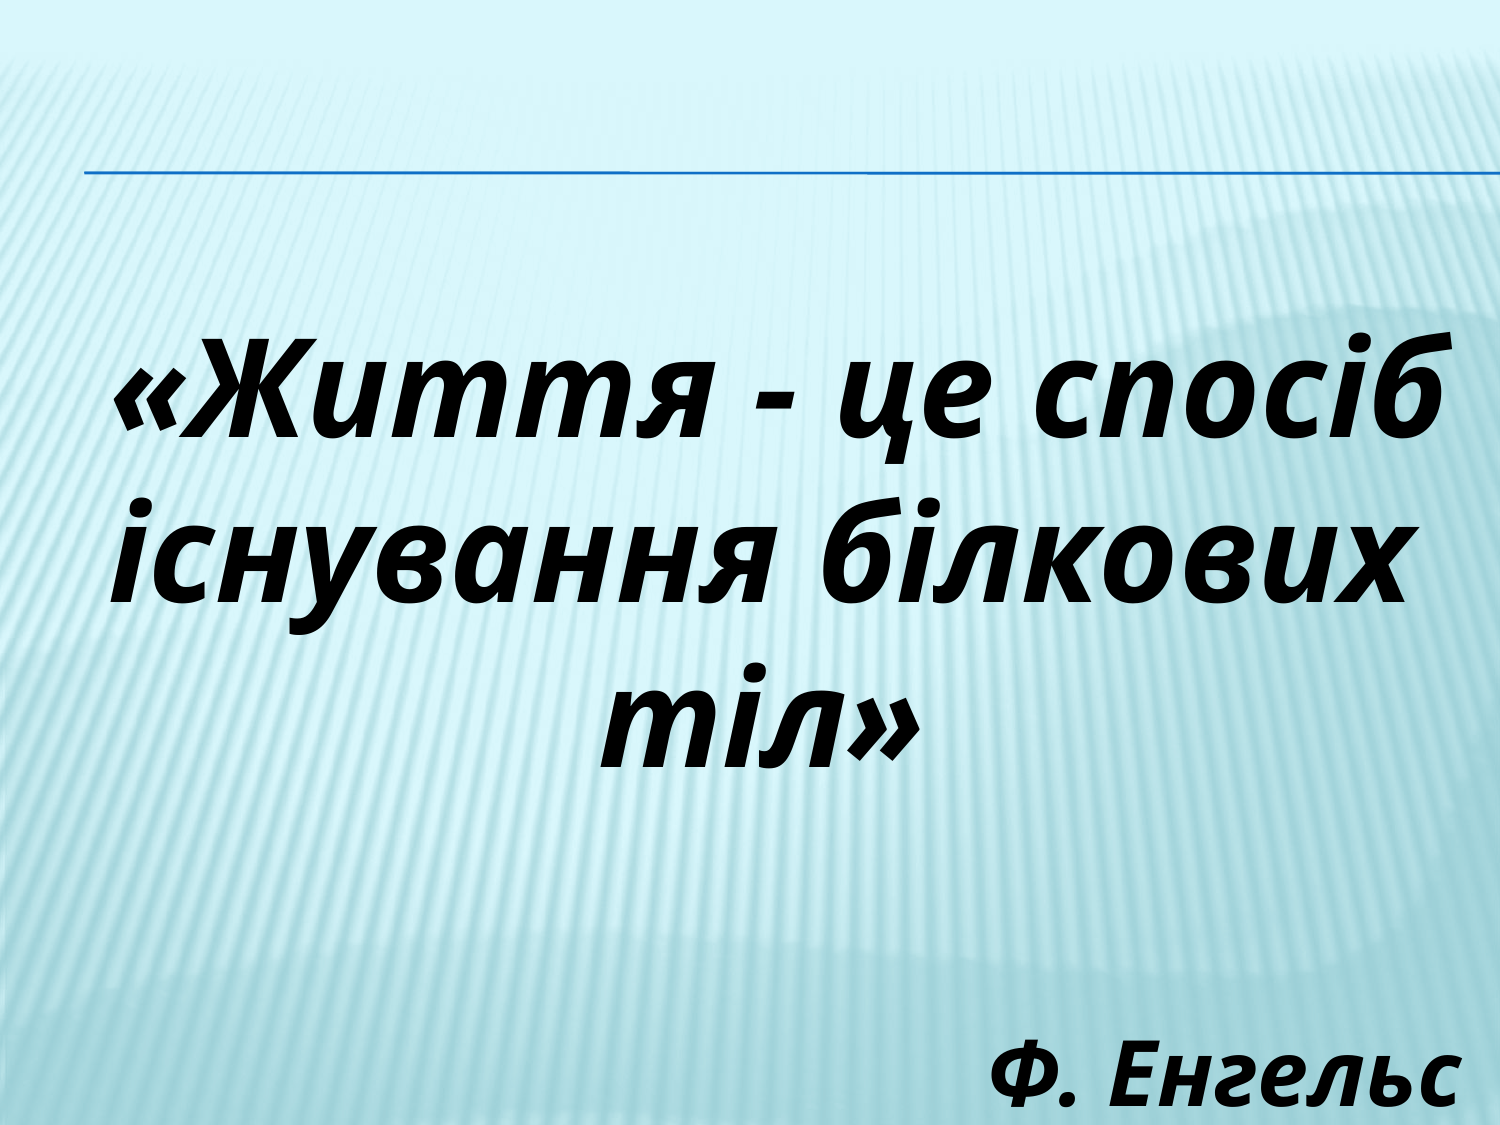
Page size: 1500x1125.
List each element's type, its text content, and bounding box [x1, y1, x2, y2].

text_box «Життя - це спосіб існування білкових тіл» Ф. Енгельс [46, 292, 1477, 1125]
